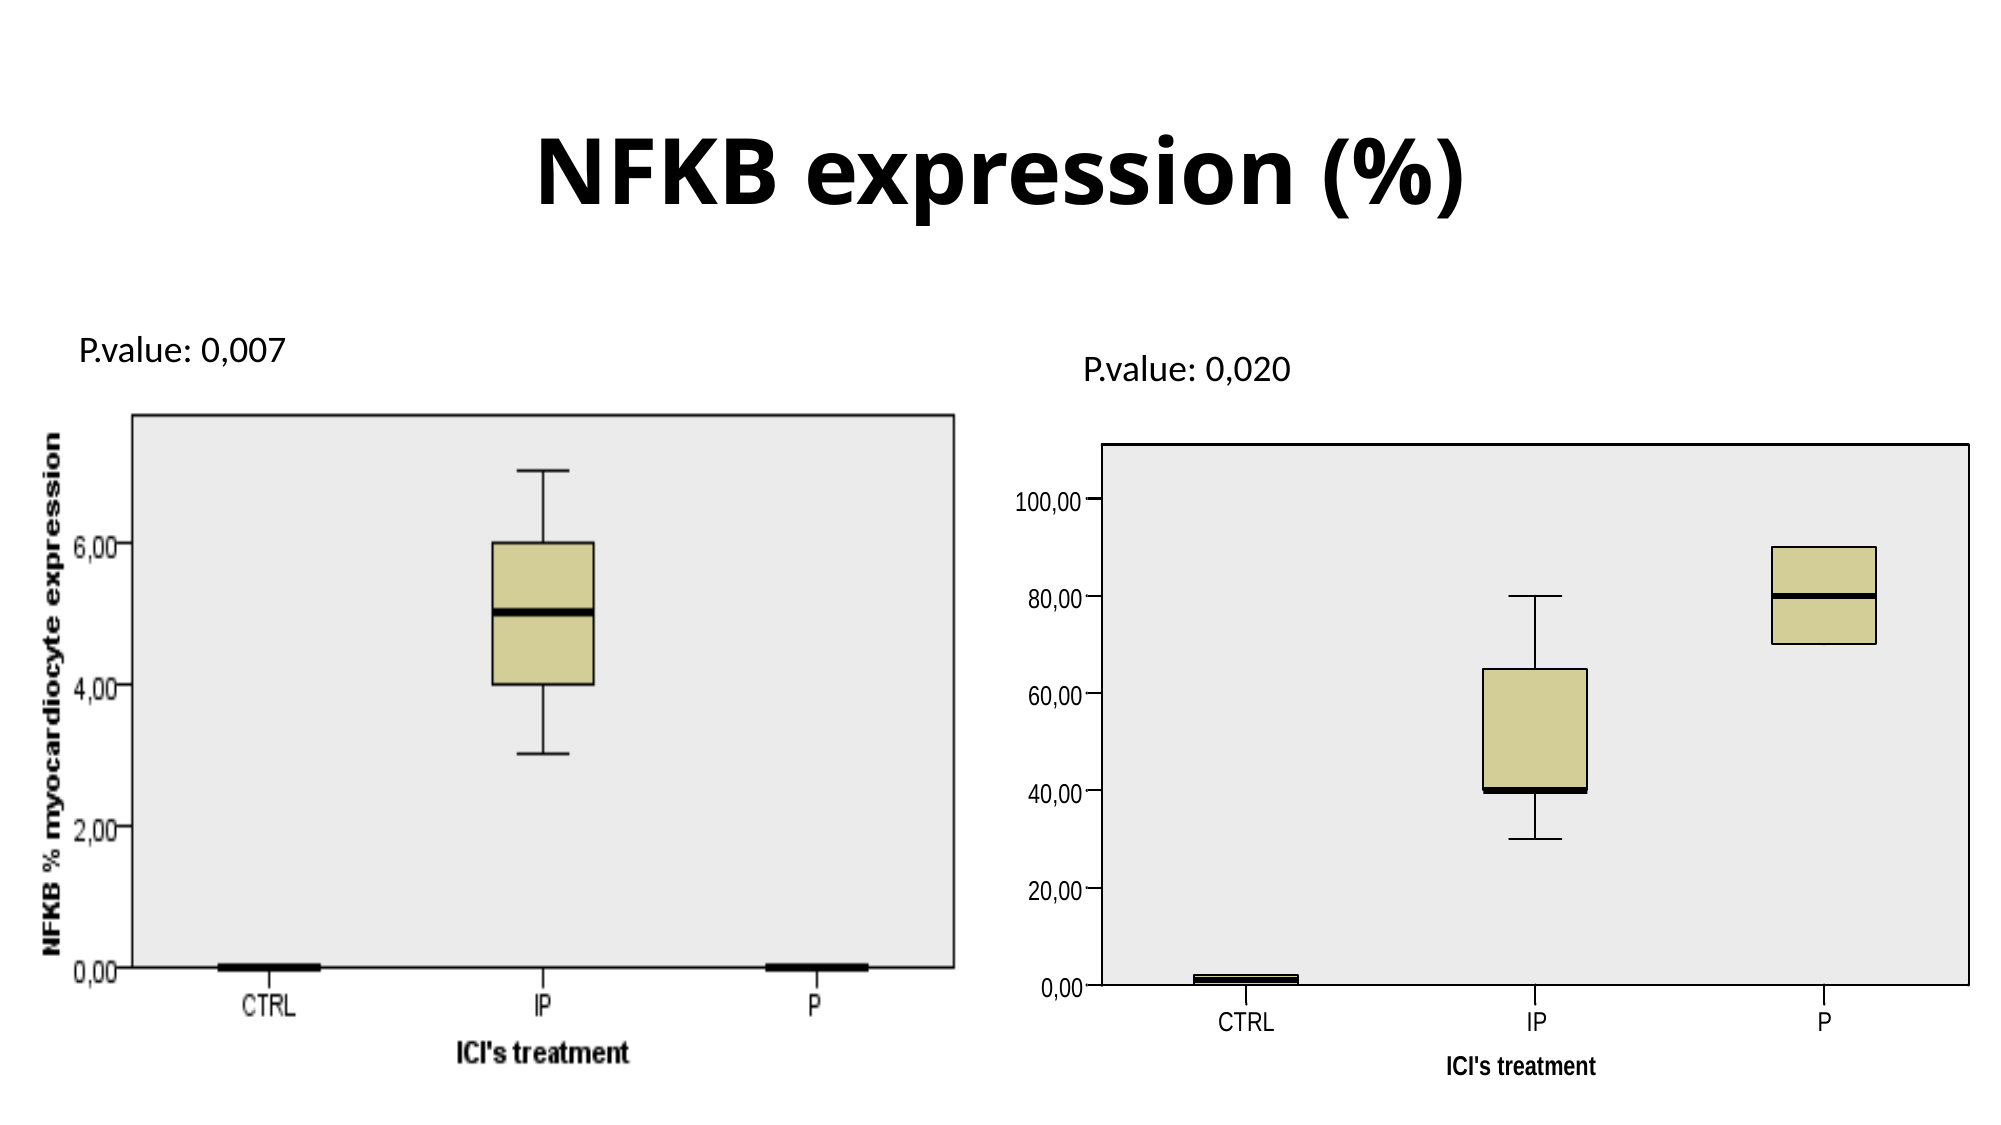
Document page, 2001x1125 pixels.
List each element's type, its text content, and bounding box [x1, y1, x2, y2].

title NFKB expression (%) [137, 66, 1863, 284]
text_box P.value: 0,007 [63, 317, 409, 378]
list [0, 396, 974, 1099]
text_box P.value: 0,020 [1068, 336, 1413, 397]
picture [957, 421, 2000, 1118]
